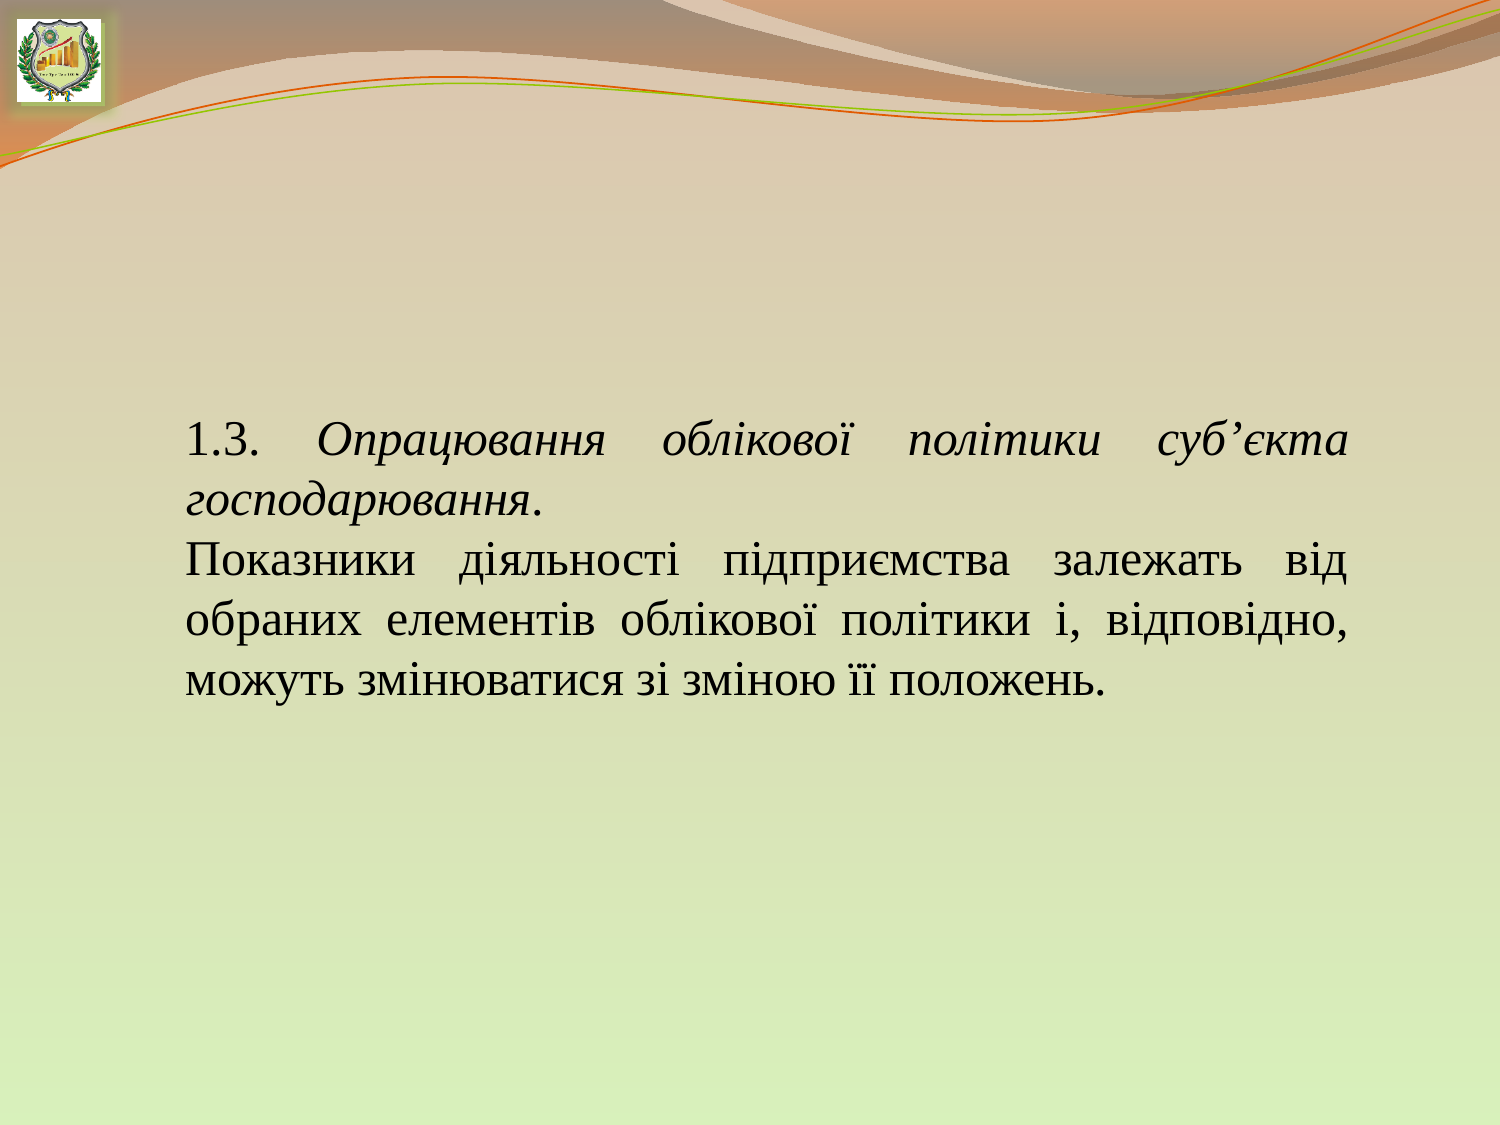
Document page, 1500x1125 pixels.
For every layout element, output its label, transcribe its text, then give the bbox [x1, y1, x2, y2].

text_box 1.3. Опрацювання облікової політики суб’єкта господарювання. Показники діяльності підприємства залежать від обраних елементів облікової політики і, відповідно, можуть змінюватися зі зміною її положень. [171, 397, 1365, 713]
picture [17, 18, 101, 102]
